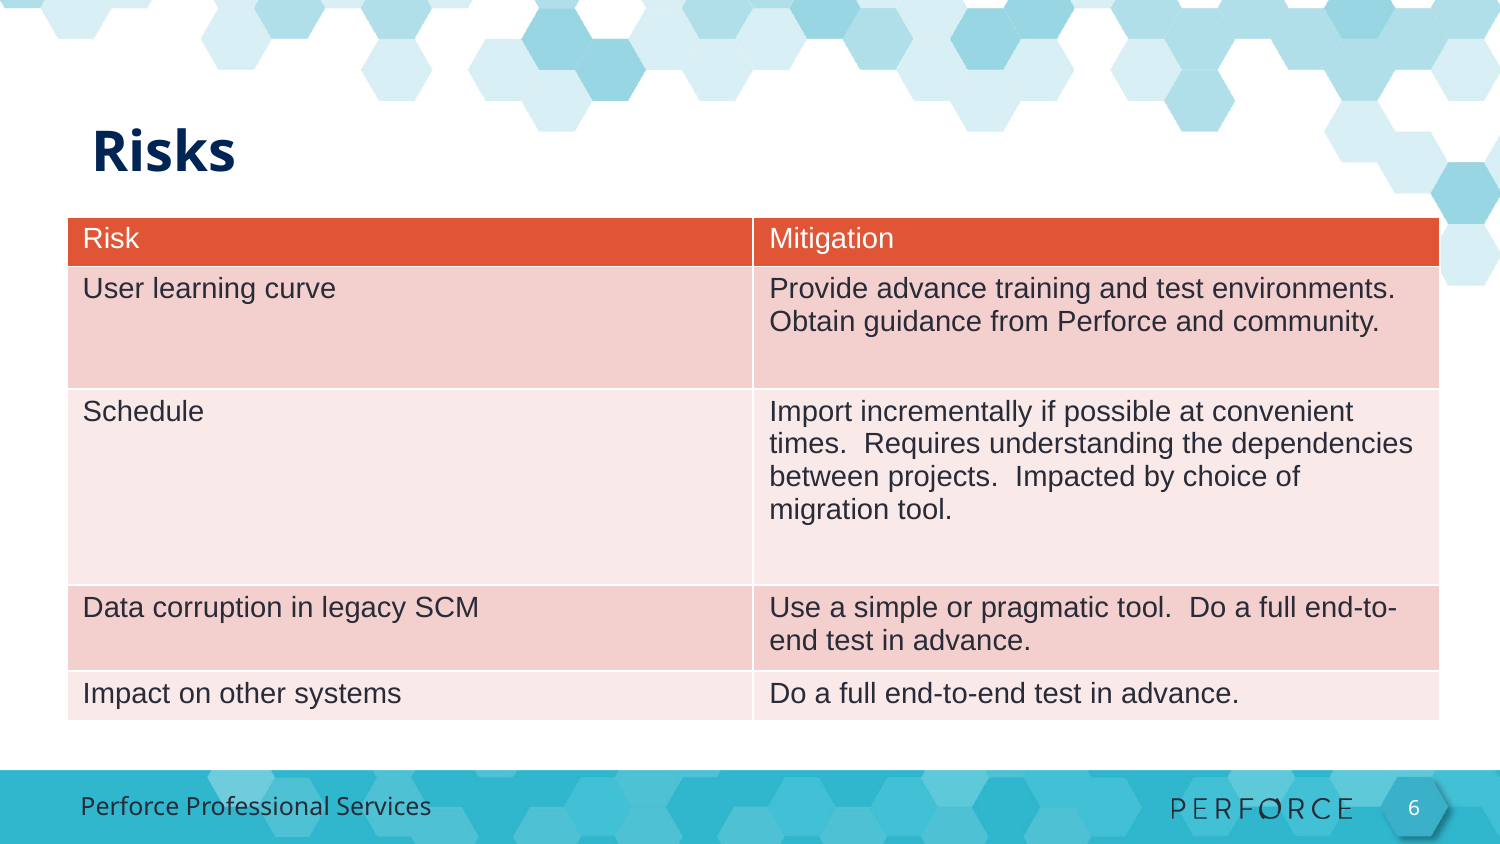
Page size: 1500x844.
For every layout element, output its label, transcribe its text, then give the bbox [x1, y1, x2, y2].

table_cell Do a full end-to-end test in advance. [754, 672, 1439, 720]
table_cell Provide advance training and test environments. Obtain guidance from Perforce and community. [754, 267, 1439, 388]
table_cell Import incrementally if possible at convenient times. Requires understanding the dependencies between projects. Impacted by choice of migration tool. [754, 390, 1439, 584]
table_header Mitigation [754, 218, 1439, 266]
table_cell Use a simple or pragmatic tool. Do a full end-to-end test in advance. [754, 586, 1439, 670]
table_cell Schedule [68, 390, 752, 584]
table_cell Data corruption in legacy SCM [68, 586, 752, 670]
table_cell Impact on other systems [68, 672, 752, 720]
table_cell User learning curve [68, 267, 752, 388]
table_header Risk [68, 218, 752, 266]
title Risks [76, 41, 1427, 191]
picture [0, 0, 1500, 844]
